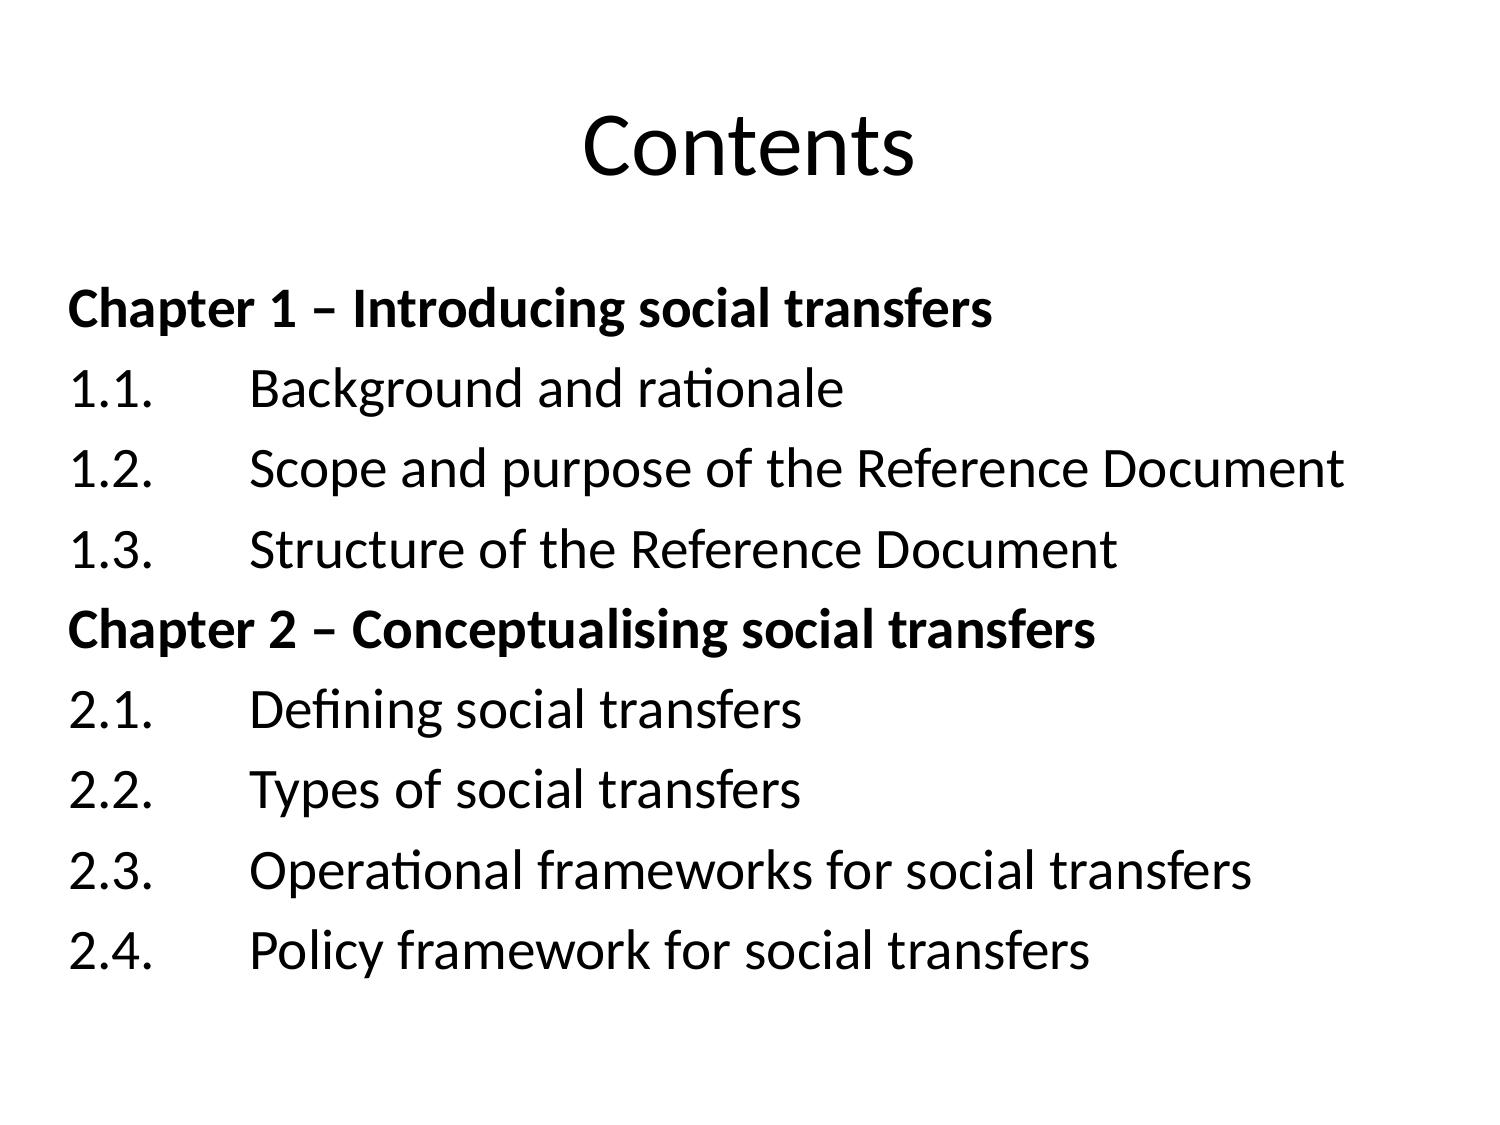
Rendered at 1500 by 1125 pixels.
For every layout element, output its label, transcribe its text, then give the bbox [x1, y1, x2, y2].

list Chapter 1 – Introducing social transfers 1.1. Background and rationale 1.2. Scope and purpose of the Reference Document 1.3. Structure of the Reference Document Chapter 2 – Conceptualising social transfers 2.1. Defining social transfers 2.2. Types of social transfers 2.3. Operational frameworks for social transfers 2.4. Policy framework for social transfers [53, 262, 1447, 1005]
title Contents [75, 45, 1425, 233]
